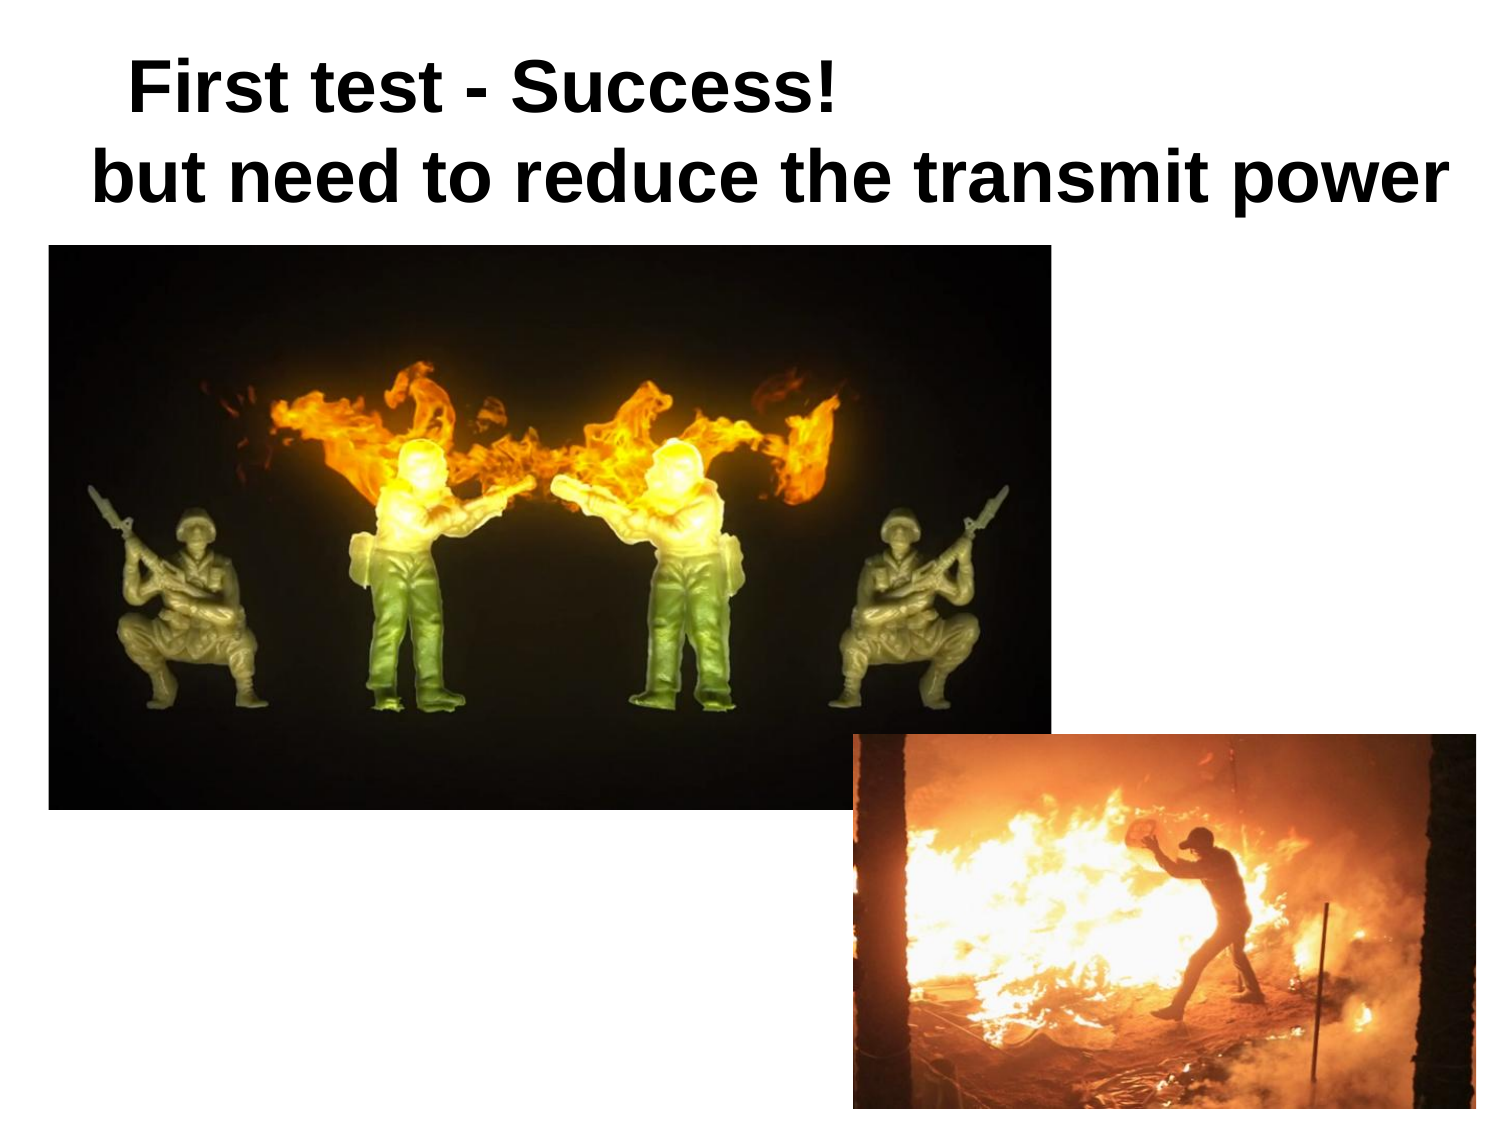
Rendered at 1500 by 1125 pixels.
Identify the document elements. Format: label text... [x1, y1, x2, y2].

text_box [48, 245, 1052, 810]
title First test - Success! but need to reduce the transmit power [75, 45, 1499, 233]
text_box [853, 734, 1477, 1109]
